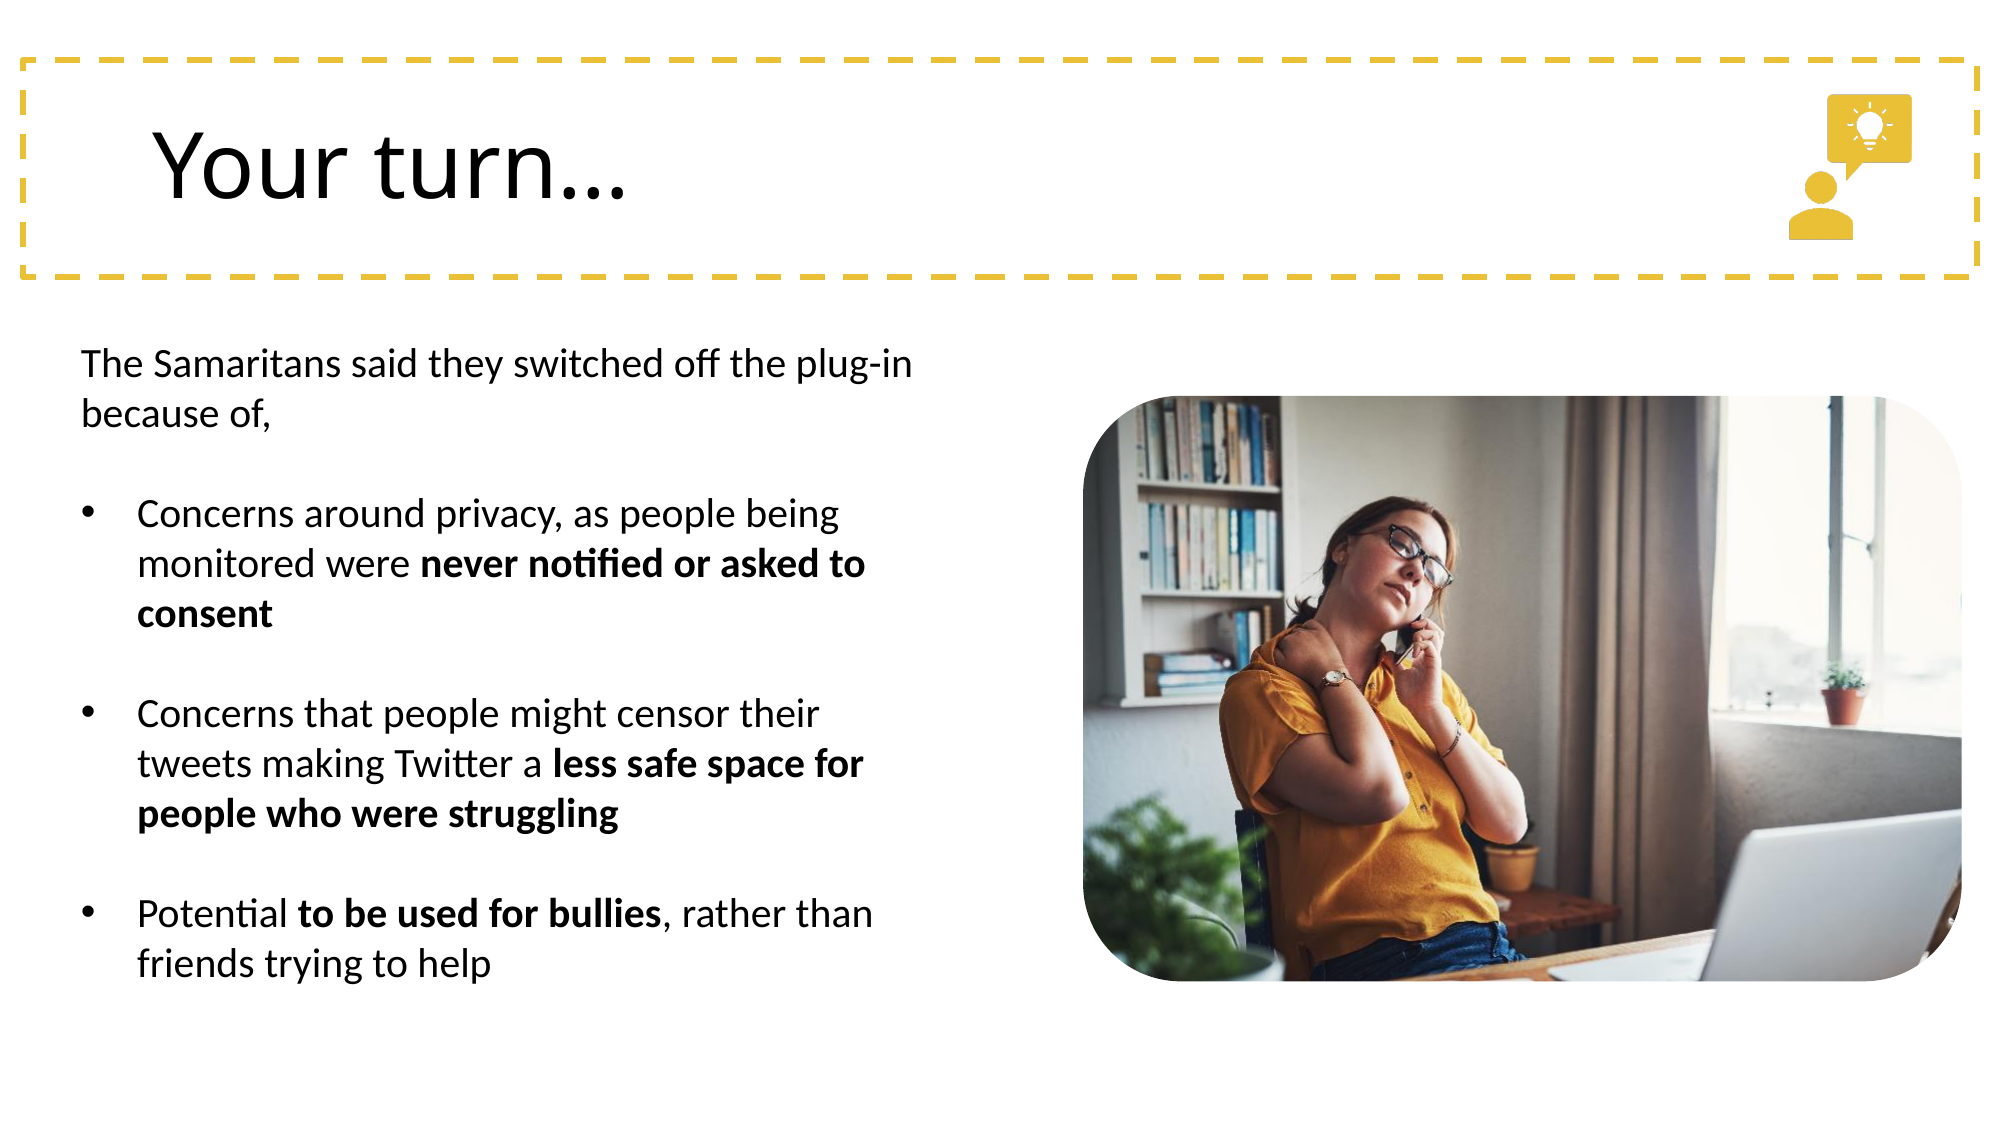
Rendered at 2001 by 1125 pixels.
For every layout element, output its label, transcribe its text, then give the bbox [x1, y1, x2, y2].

title Your turn… [137, 59, 1863, 278]
text_box The Samaritans said they switched off the plug-in because of, Concerns around privacy, as people being monitored were never notified or asked to consent Concerns that people might censor their tweets making Twitter a less safe space for people who were struggling Potential to be used for bullies, rather than friends trying to help [66, 328, 945, 1044]
picture [1863, 78, 1938, 254]
picture [1083, 395, 1962, 982]
